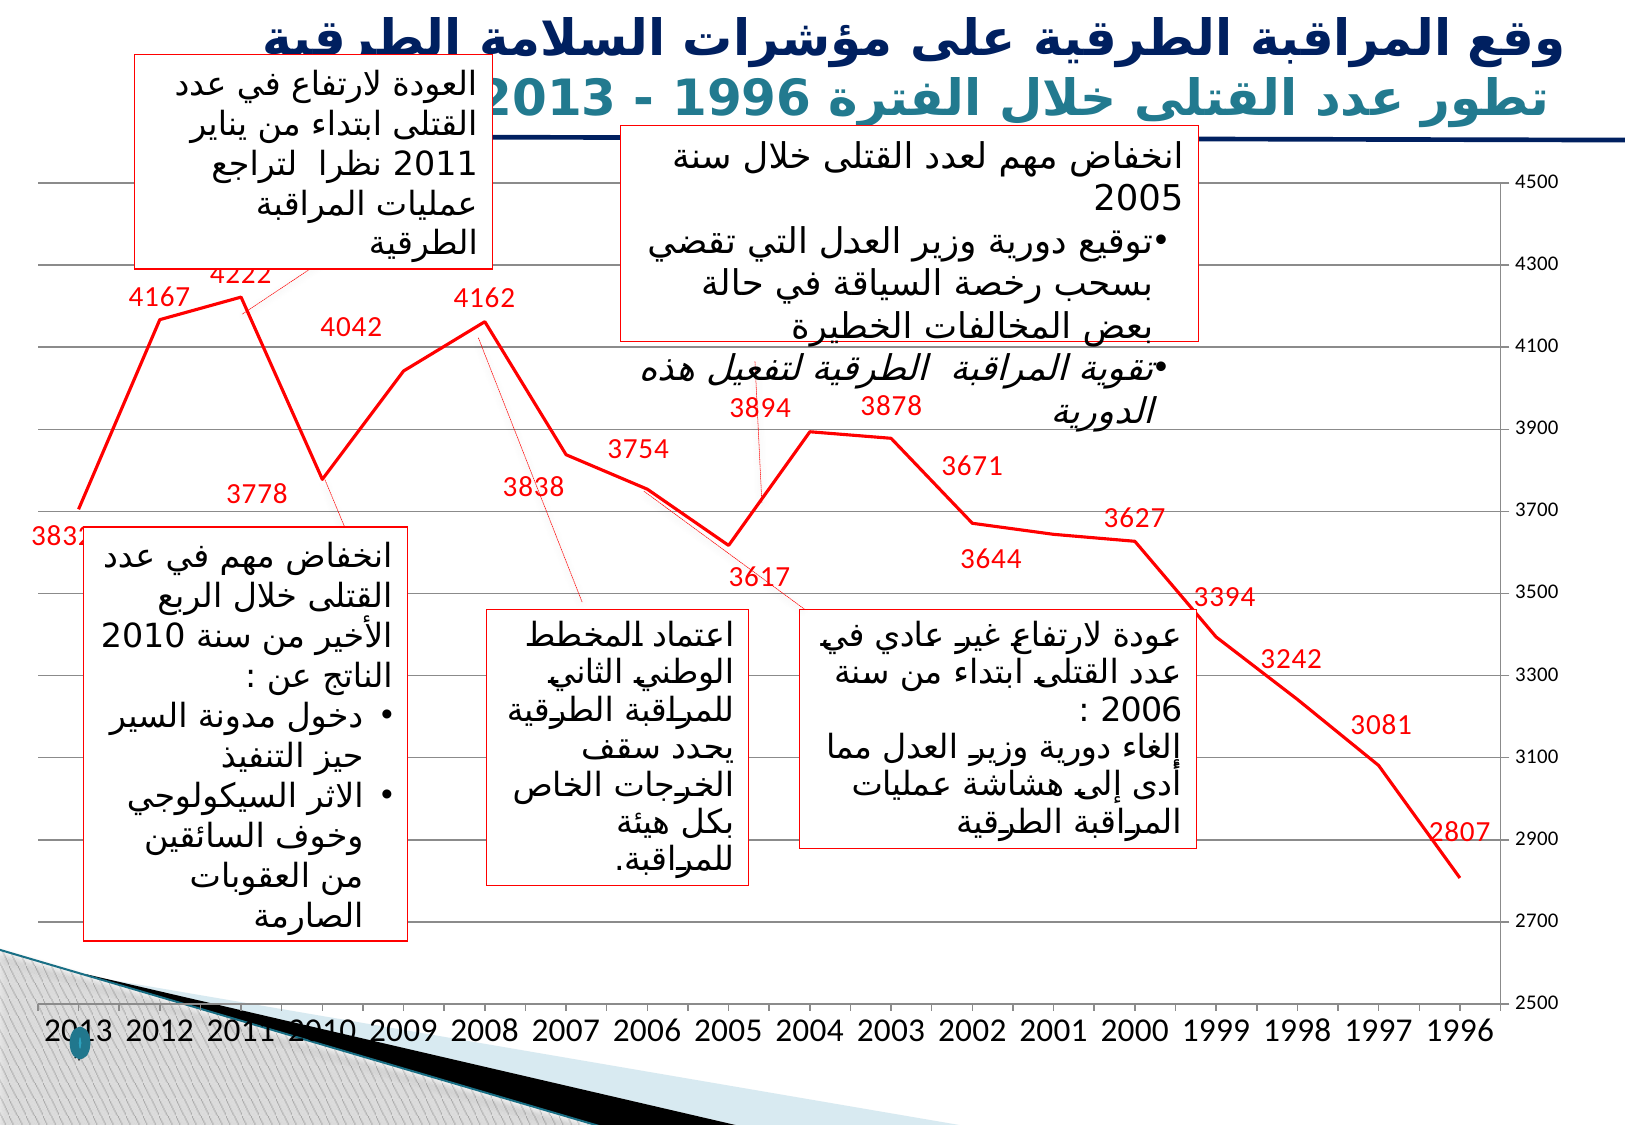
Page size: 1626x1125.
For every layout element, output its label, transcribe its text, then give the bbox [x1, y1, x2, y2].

text_box انخفاض مهم لعدد القتلى خلال سنة 2005 توقيع دورية وزير العدل التي تقضي بسحب رخصة السياقة في حالة بعض المخالفات الخطيرة تقوية المراقبة الطرقية لتفعيل هذه الدورية [620, 153, 1199, 160]
chart [0, 160, 1625, 1083]
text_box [492, 136, 1625, 141]
text_box وقع المراقبة الطرقية على مؤشرات السلامة الطرقية تطور عدد القتلى خلال الفترة 1996 - 2013 [100, 17, 1581, 114]
text_box العودة لارتفاع في عدد القتلى ابتداء من يناير 2011 نظرا لتراجع عمليات المراقبة الطرقية [134, 54, 493, 160]
text_box انخفاض مهم لعدد القتلى خلال سنة 2005 توقيع دورية وزير العدل التي تقضي بسحب رخصة السياقة في حالة بعض المخالفات الخطيرة تقوية المراقبة الطرقية لتفعيل هذه الدورية [620, 125, 1199, 136]
